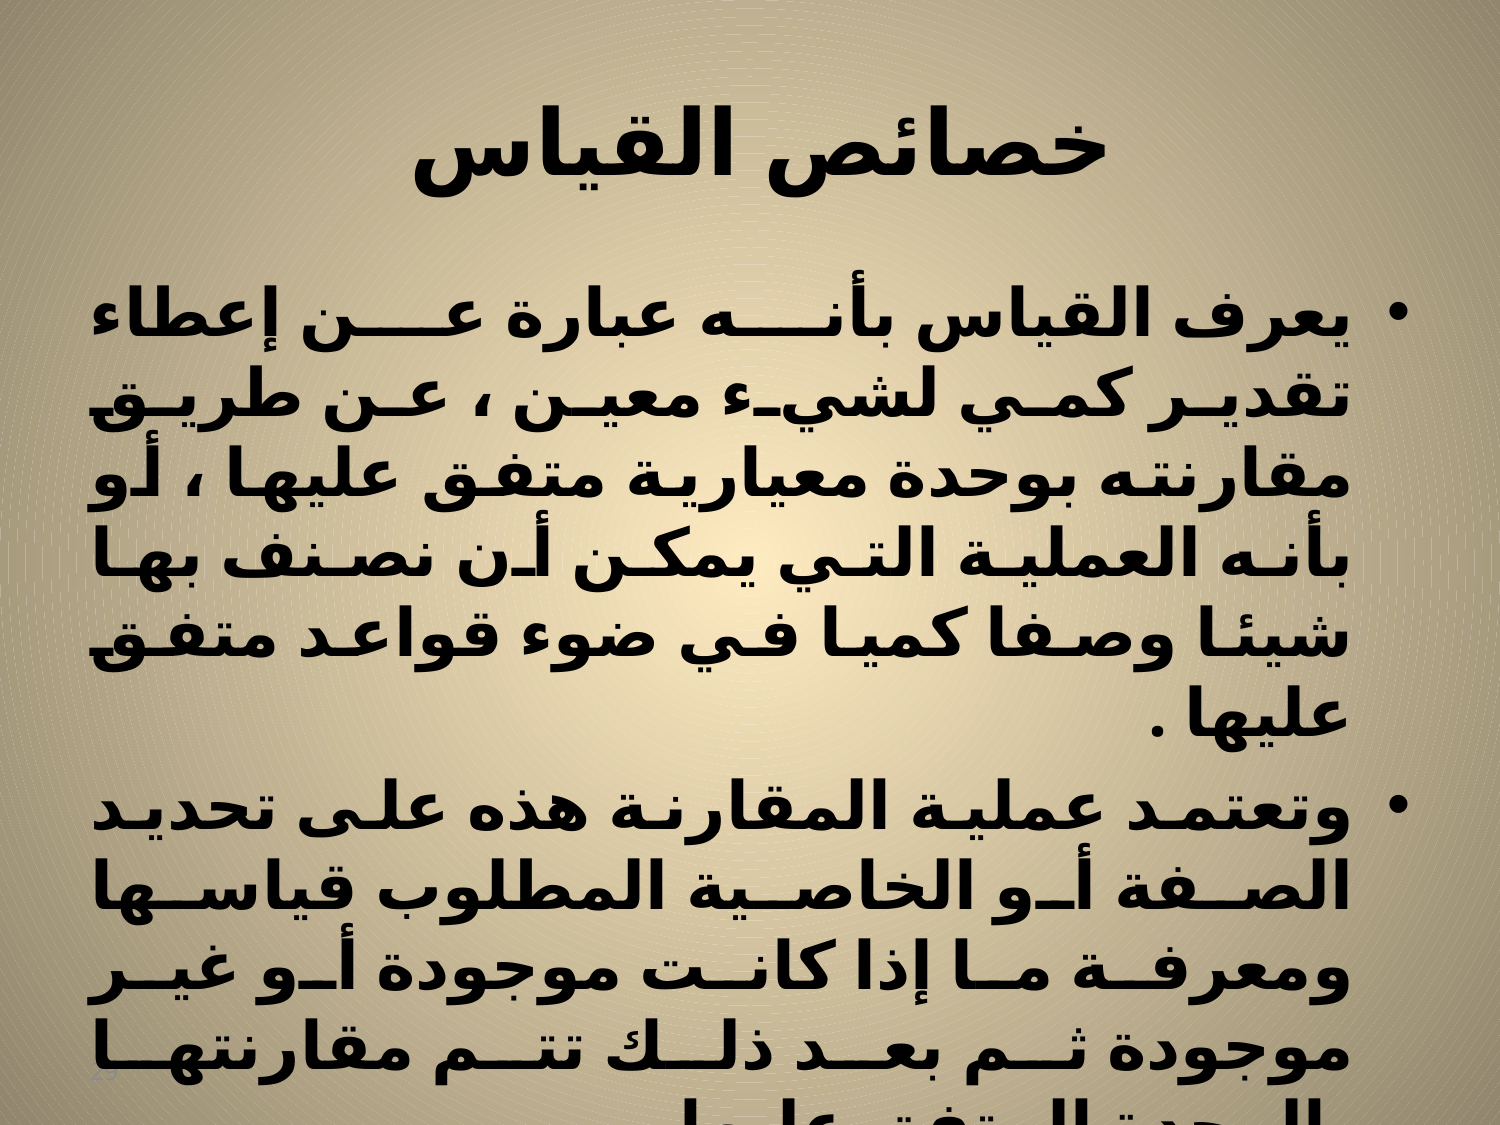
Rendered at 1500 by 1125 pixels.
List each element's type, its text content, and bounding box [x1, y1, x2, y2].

title خصائص القياس [75, 45, 1425, 233]
slide_number 29 [75, 1042, 425, 1103]
list يعرف القياس بأنه عبارة عن إعطاء تقدير كمي لشيء معين ، عن طريق مقارنته بوحدة معيارية متفق عليها ، أو بأنه العملية التي يمكن أن نصنف بها شيئا وصفا كميا في ضوء قواعد متفق عليها . وتعتمد عملية المقارنة هذه على تحديد الصفة أو الخاصية المطلوب قياسها ومعرفة ما إذا كانت موجودة أو غير موجودة ثم بعد ذلك تتم مقارنتها بالوحدة المتفق عليها. [75, 262, 1425, 1005]
